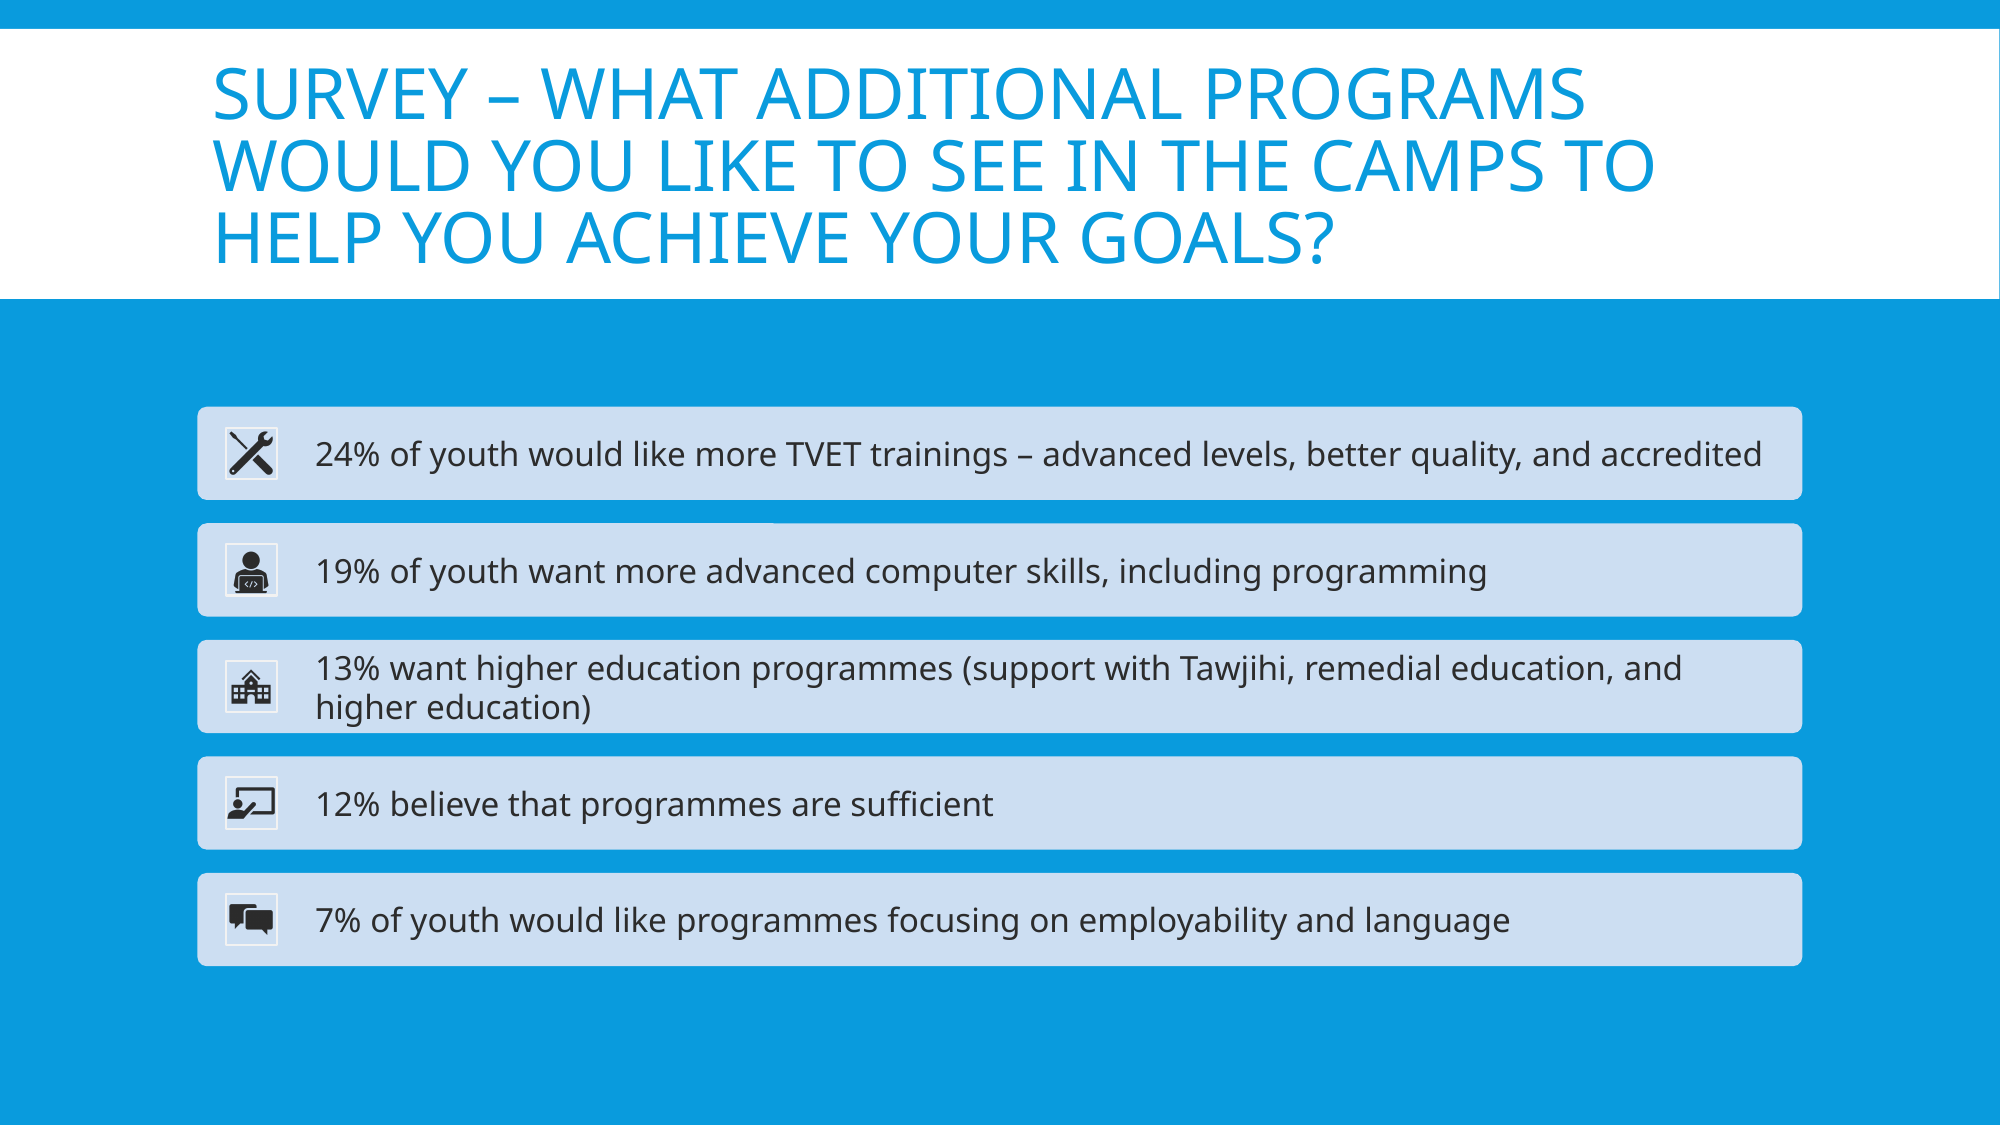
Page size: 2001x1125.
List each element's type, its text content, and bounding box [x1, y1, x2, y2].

title Survey – What additional programs would you like to see in the camps to help you achieve your goals? [197, 46, 1803, 295]
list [197, 405, 1803, 967]
